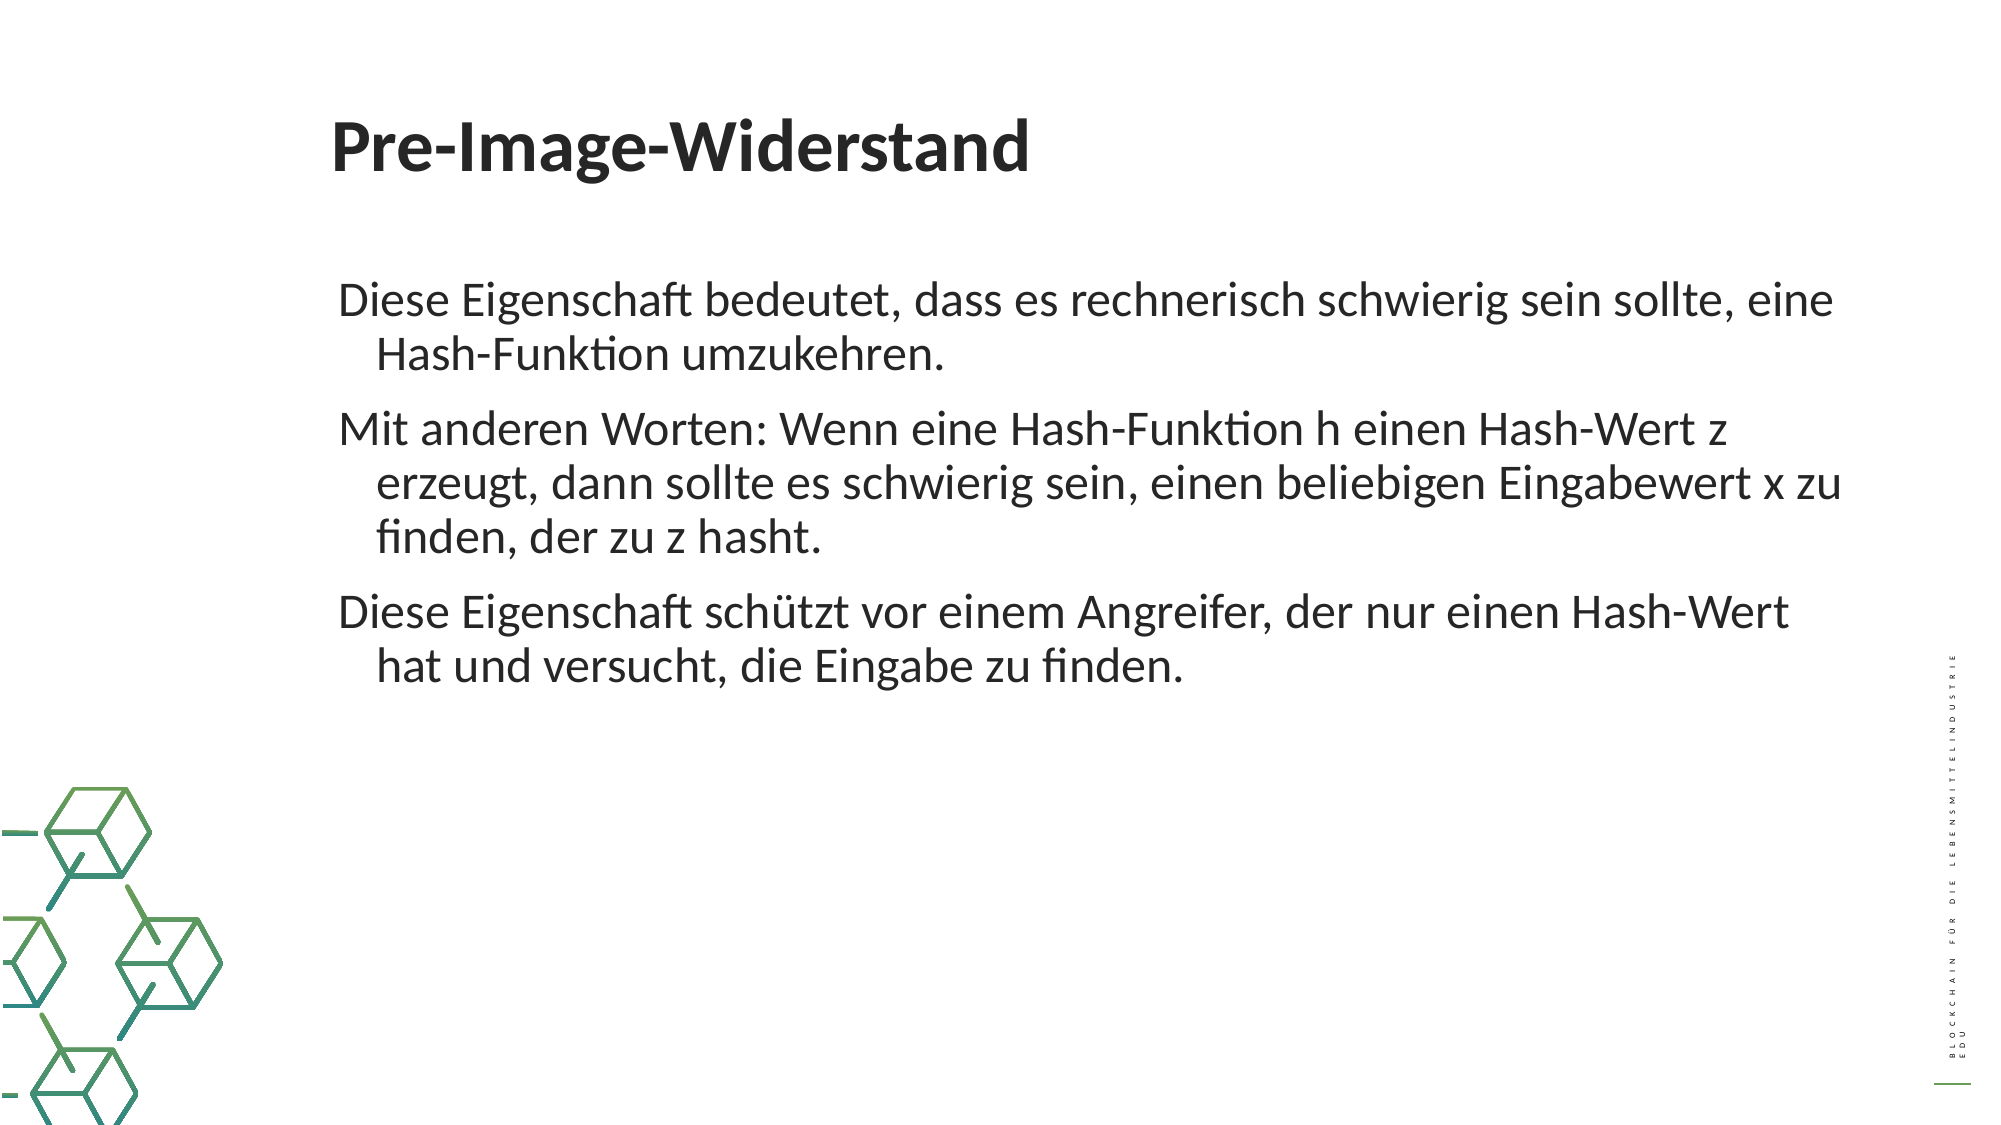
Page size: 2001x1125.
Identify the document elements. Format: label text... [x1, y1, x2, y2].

list Diese Eigenschaft bedeutet, dass es rechnerisch schwierig sein sollte, eine Hash-Funktion umzukehren. Mit anderen Worten: Wenn eine Hash-Funktion h einen Hash-Wert z erzeugt, dann sollte es schwierig sein, einen beliebigen Eingabewert x zu finden, der zu z hasht. Diese Eigenschaft schützt vor einem Angreifer, der nur einen Hash-Wert hat und versucht, die Eingabe zu finden. [323, 267, 1859, 1070]
list Pre-Image-Widerstand [316, 99, 1869, 267]
